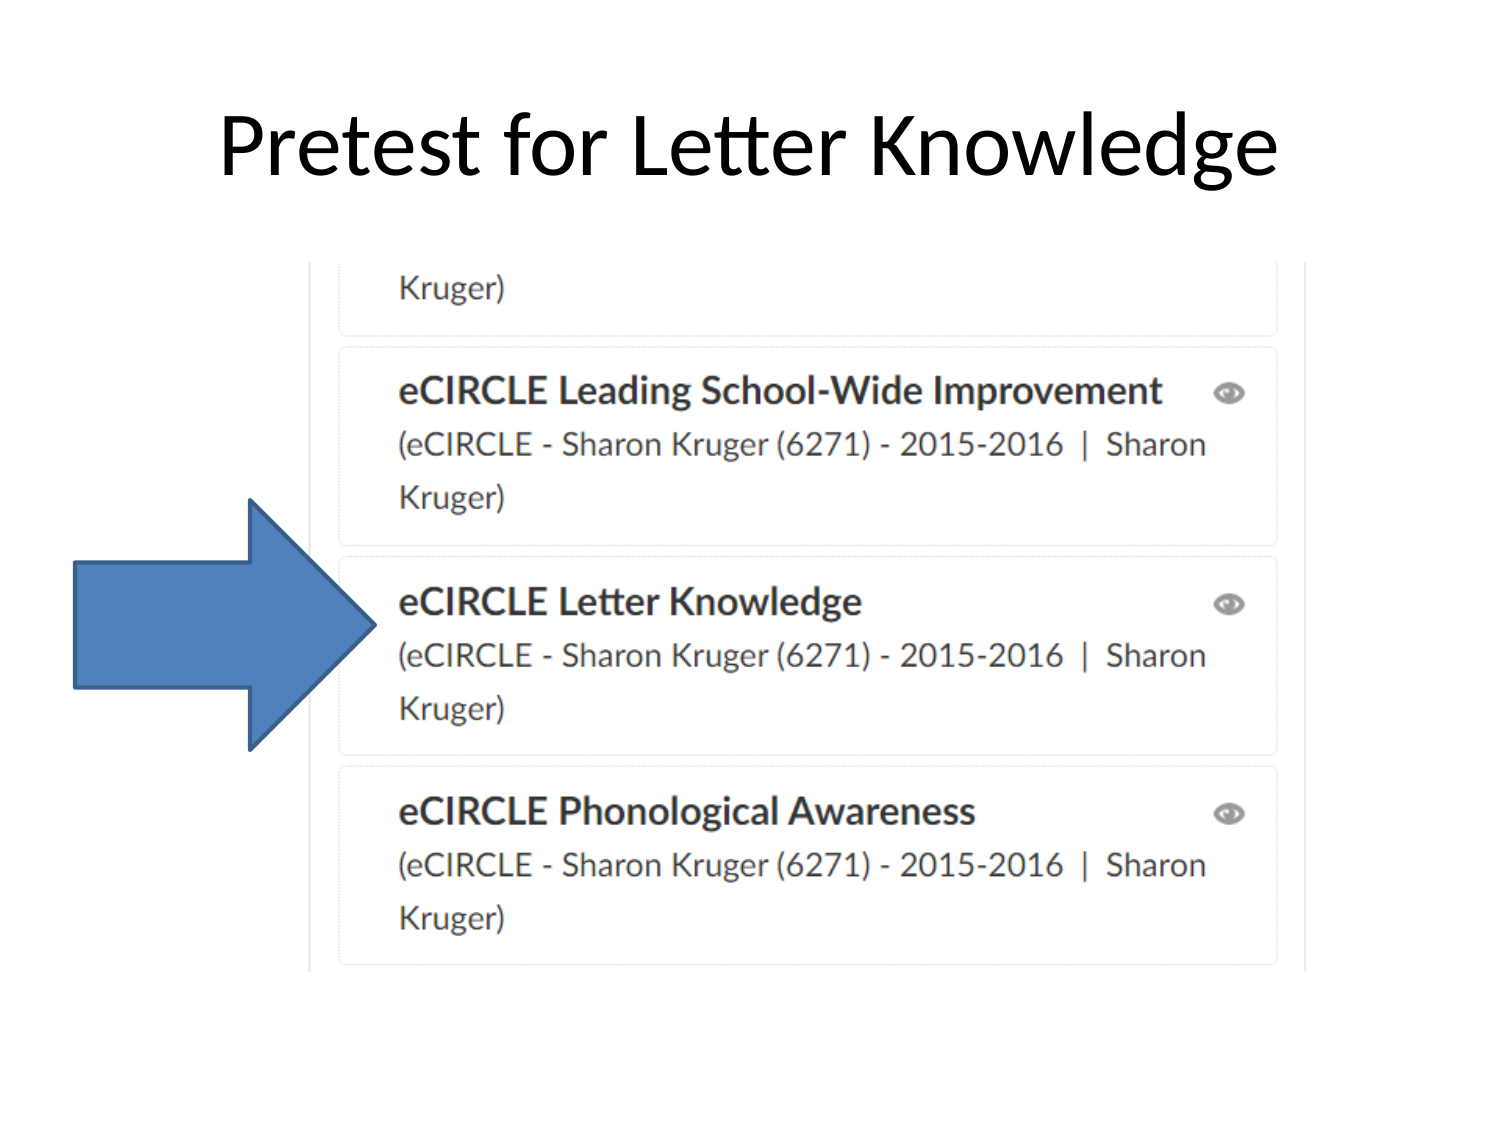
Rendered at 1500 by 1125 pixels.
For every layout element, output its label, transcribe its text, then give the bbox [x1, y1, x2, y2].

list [262, 262, 1390, 973]
title Pretest for Letter Knowledge [75, 45, 1425, 233]
text_box [72, 498, 257, 752]
